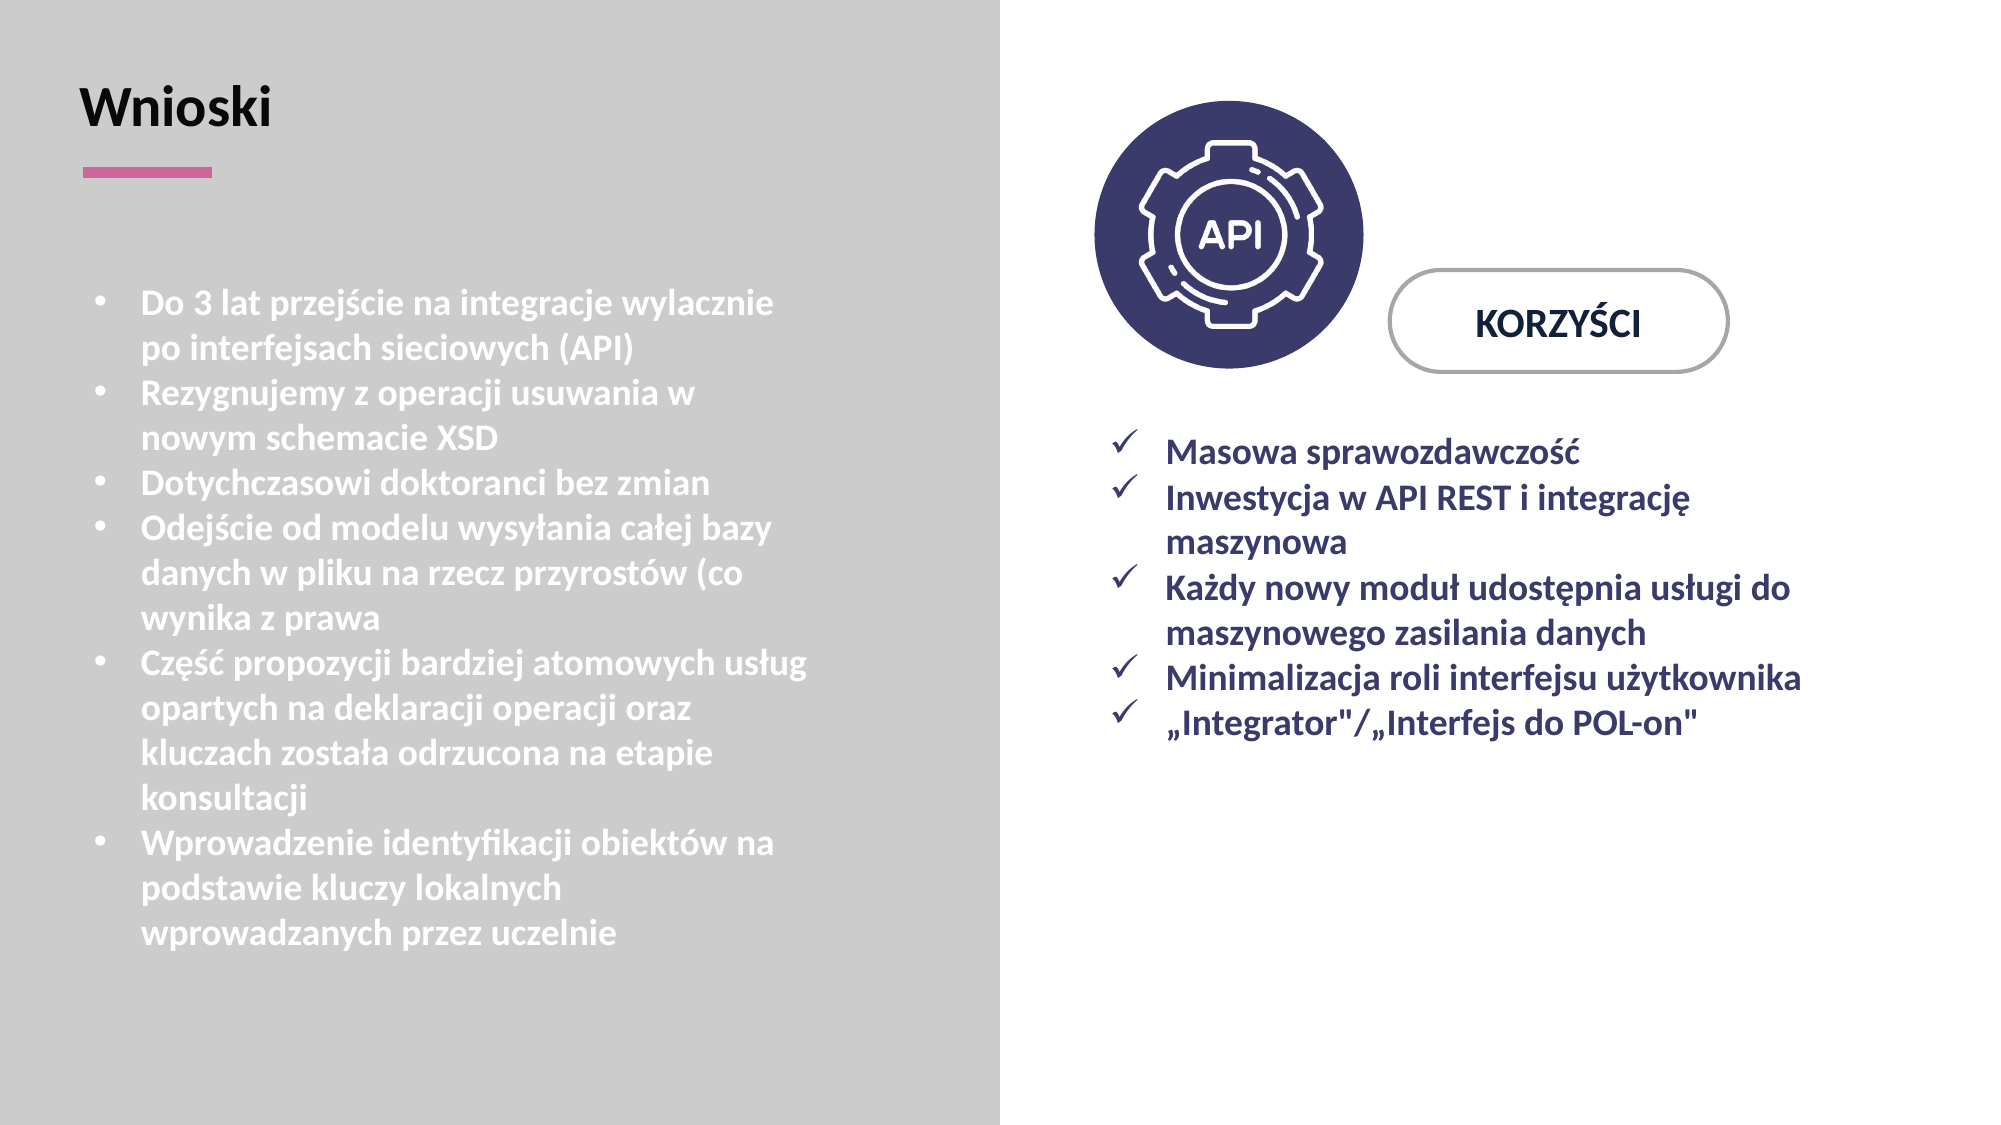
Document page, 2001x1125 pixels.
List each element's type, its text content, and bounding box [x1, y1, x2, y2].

text_box Masowa sprawozdawczość Inwestycja w API REST i integrację maszynowa Każdy nowy moduł udostępnia usługi do maszynowego zasilania danych Minimalizacja roli interfejsu użytkownika „Integrator"/„Interfejs do POL-on" [1094, 420, 1851, 750]
text_box Wnioski [79, 35, 1895, 172]
text_box KORZYŚCI [1387, 267, 1730, 374]
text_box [1094, 100, 1364, 369]
text_box Do 3 lat przejście na integracje wylacznie po interfejsach sieciowych (API) Rezygnujemy z operacji usuwania w nowym schemacie XSD Dotychczasowi doktoranci bez zmian Odejście od modelu wysyłania całej bazy danych w pliku na rzecz przyrostów (co wynika z prawa Część propozycji bardziej atomowych usług opartych na deklaracji operacji oraz kluczach została odrzucona na etapie konsultacji Wprowadzenie identyfikacji obiektów na podstawie kluczy lokalnych wprowadzanych przez uczelnie [79, 270, 836, 1051]
